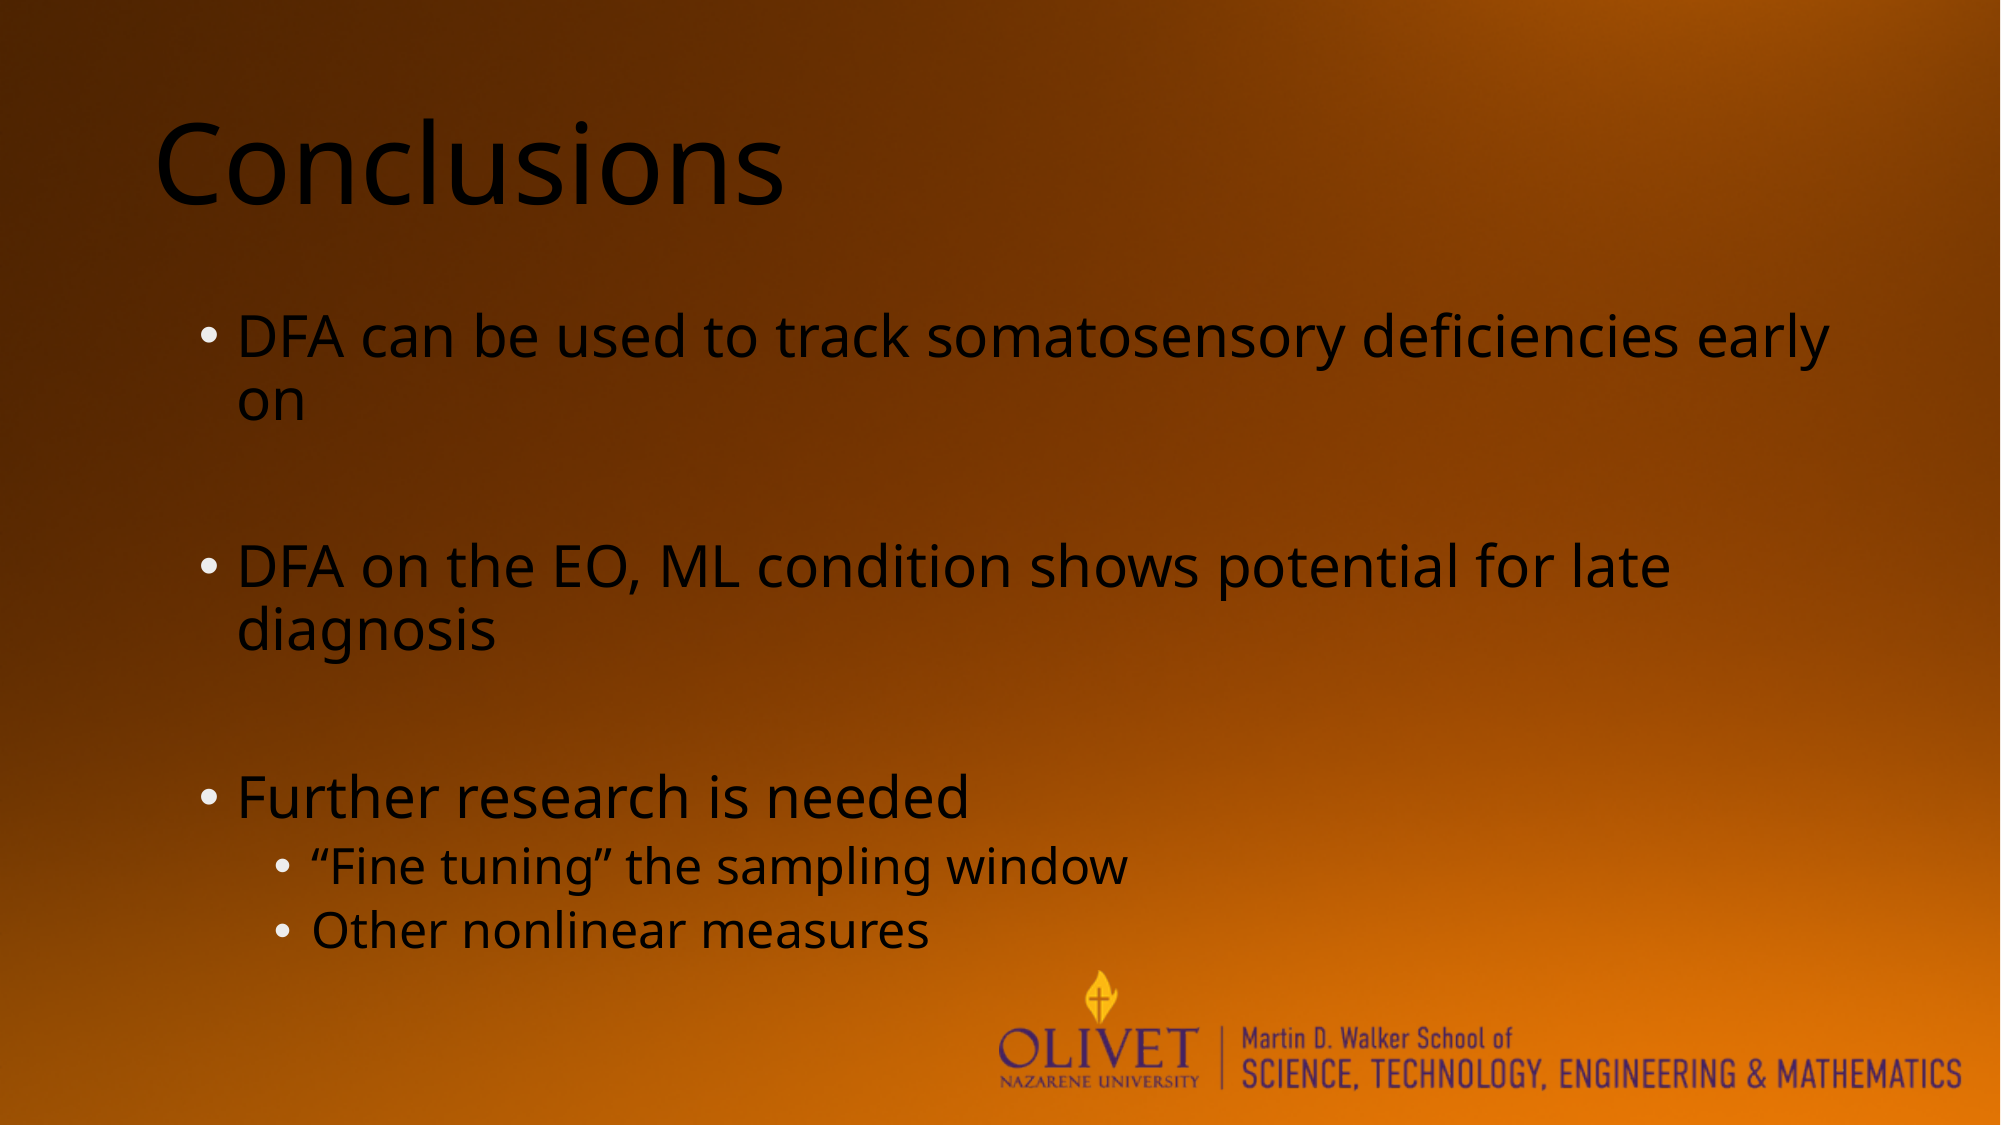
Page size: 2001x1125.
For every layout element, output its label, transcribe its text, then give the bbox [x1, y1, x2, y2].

title Conclusions [137, 59, 1863, 278]
picture [0, 0, 2001, 1125]
list DFA can be used to track somatosensory deficiencies early on DFA on the EO, ML condition shows potential for late diagnosis Further research is needed “Fine tuning” the sampling window Other nonlinear measures [183, 299, 1863, 1014]
